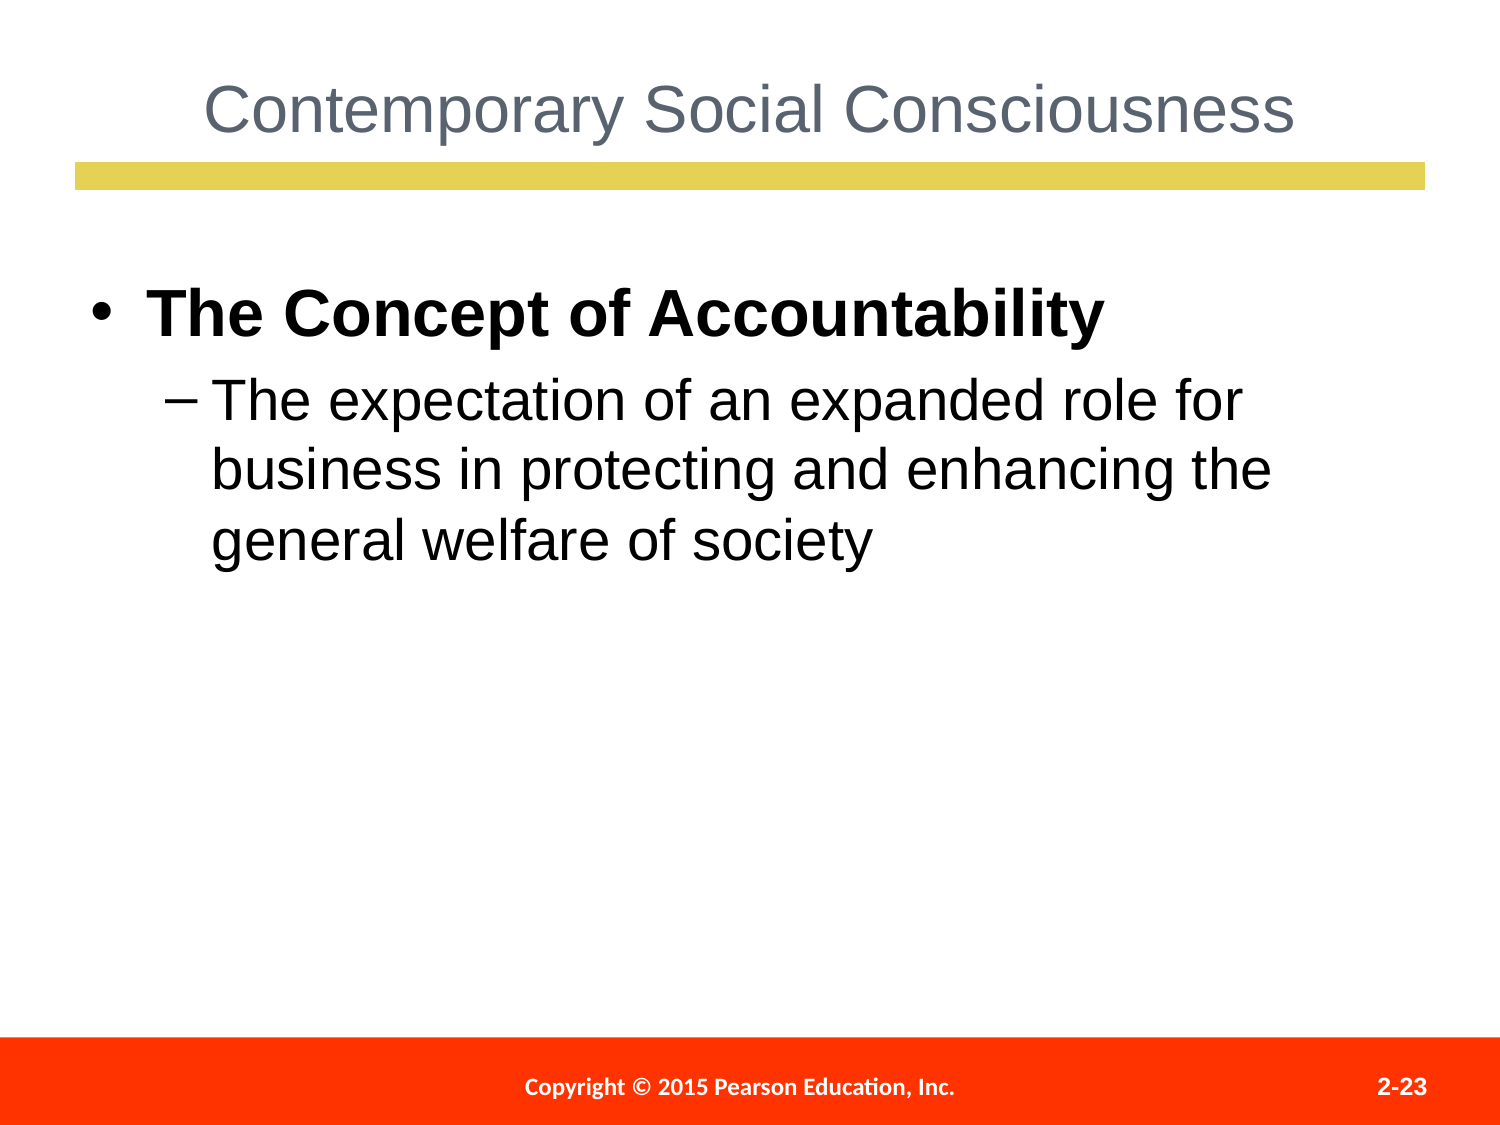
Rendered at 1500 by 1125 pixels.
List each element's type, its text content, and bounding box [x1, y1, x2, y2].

title Contemporary Social Consciousness [74, 12, 1426, 201]
list The Concept of Accountability The expectation of an expanded role for business in protecting and enhancing the general welfare of society [74, 262, 1426, 1006]
